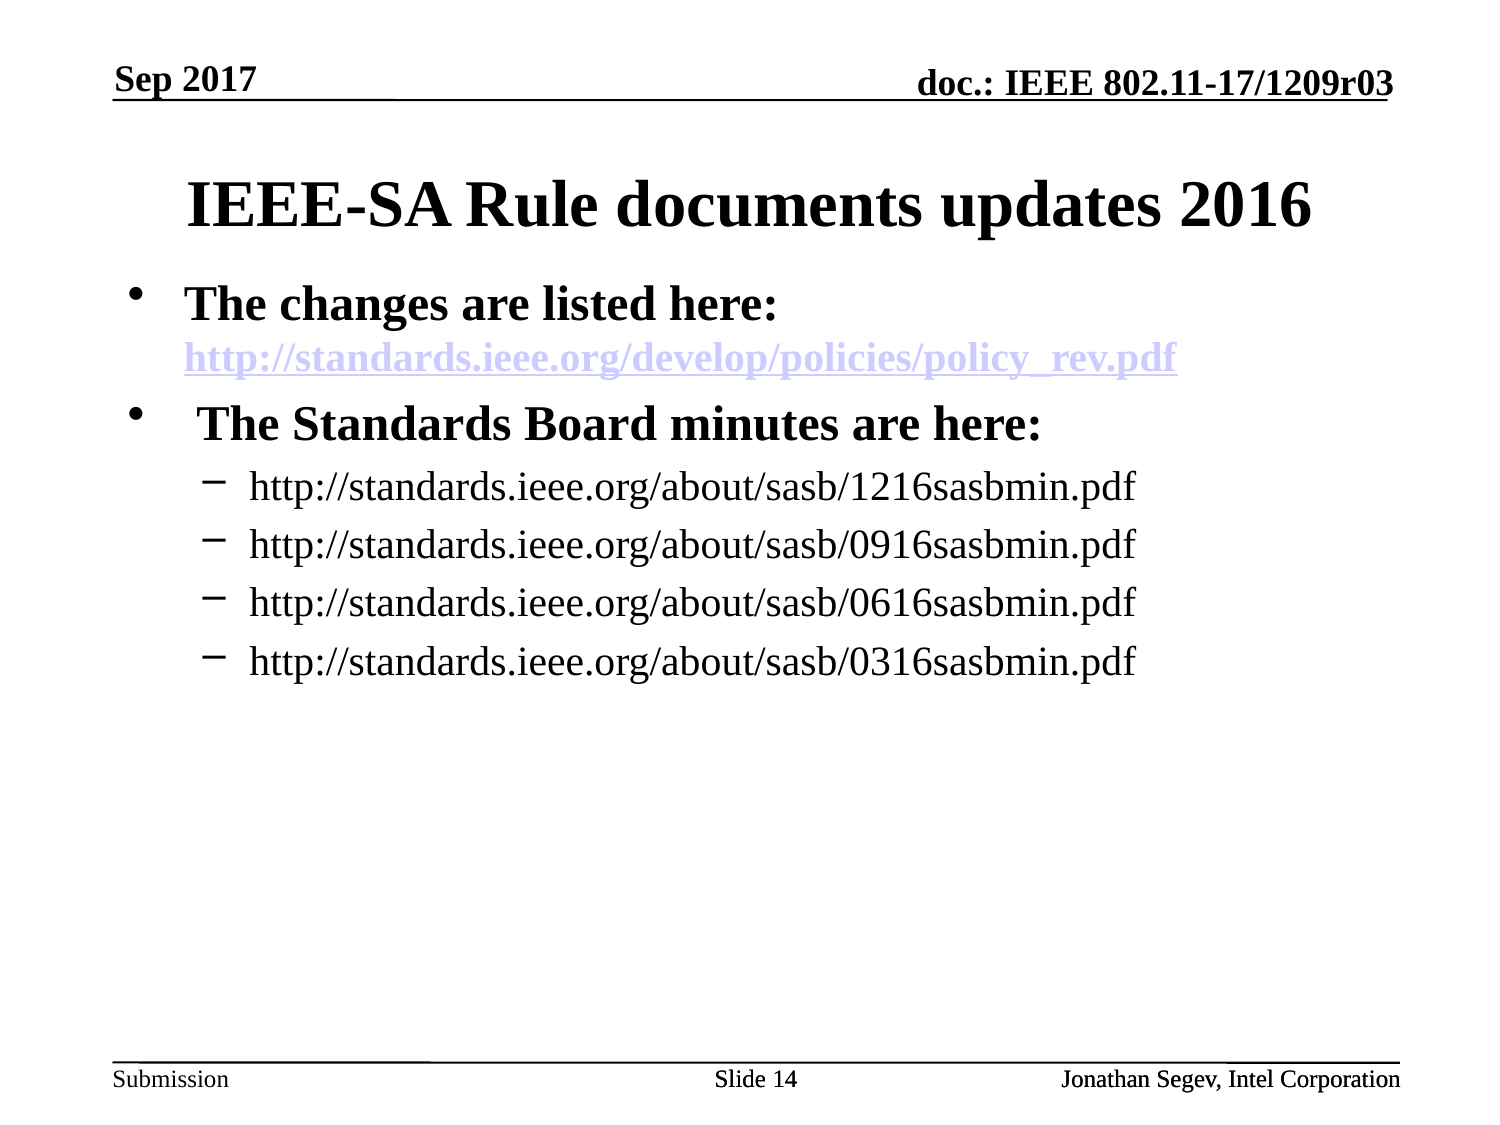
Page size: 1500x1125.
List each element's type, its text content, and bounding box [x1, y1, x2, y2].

text_box IEEE-SA Rule documents updates 2016 [112, 112, 1388, 262]
text_box The changes are listed here: http://standards.ieee.org/develop/policies/policy_rev.pdf The Standards Board minutes are here: http://standards.ieee.org/about/sasb/1216sasbmin.pdf http://standards.ieee.org/about/sasb/0916sasbmin.pdf http://standards.ieee.org/about/sasb/0616sasbmin.pdf http://standards.ieee.org/about/sasb/0316sasbmin.pdf [112, 262, 1388, 1050]
text_box Slide 14 [712, 1062, 800, 1122]
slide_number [114, 54, 423, 100]
text_box Jonathan Segev, Intel Corporation [878, 1062, 1402, 1092]
